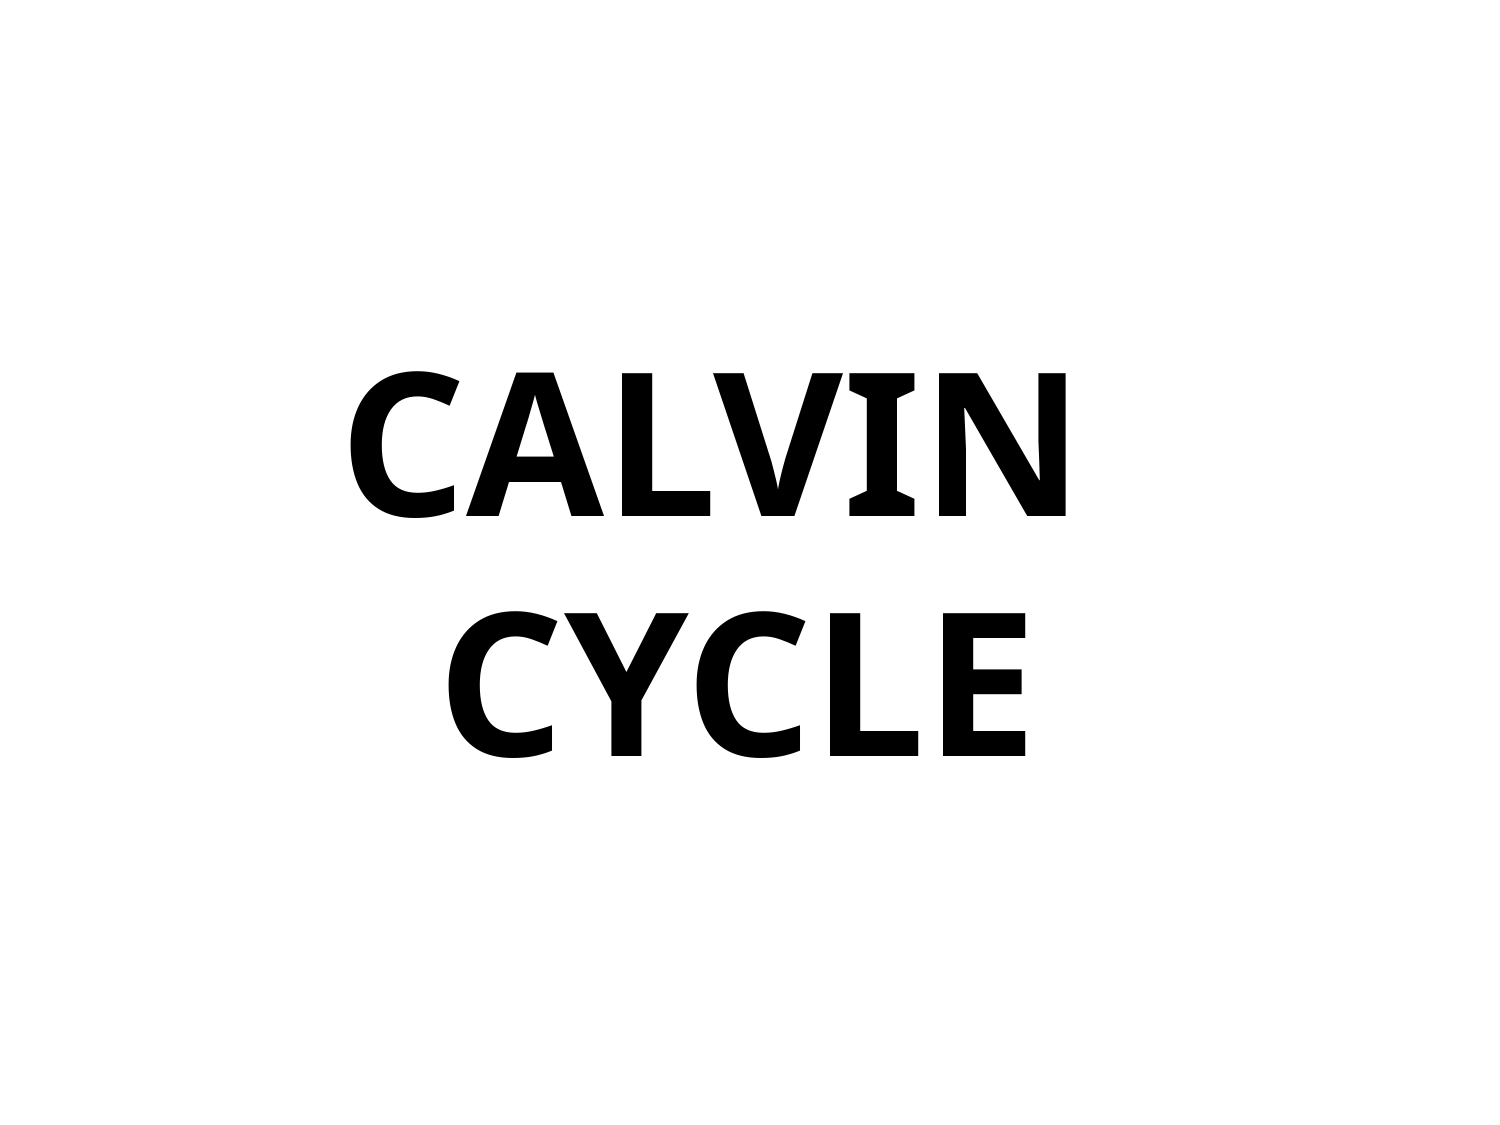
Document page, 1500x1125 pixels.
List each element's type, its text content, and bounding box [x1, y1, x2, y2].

title CALVIN CYCLE [62, 237, 1413, 876]
